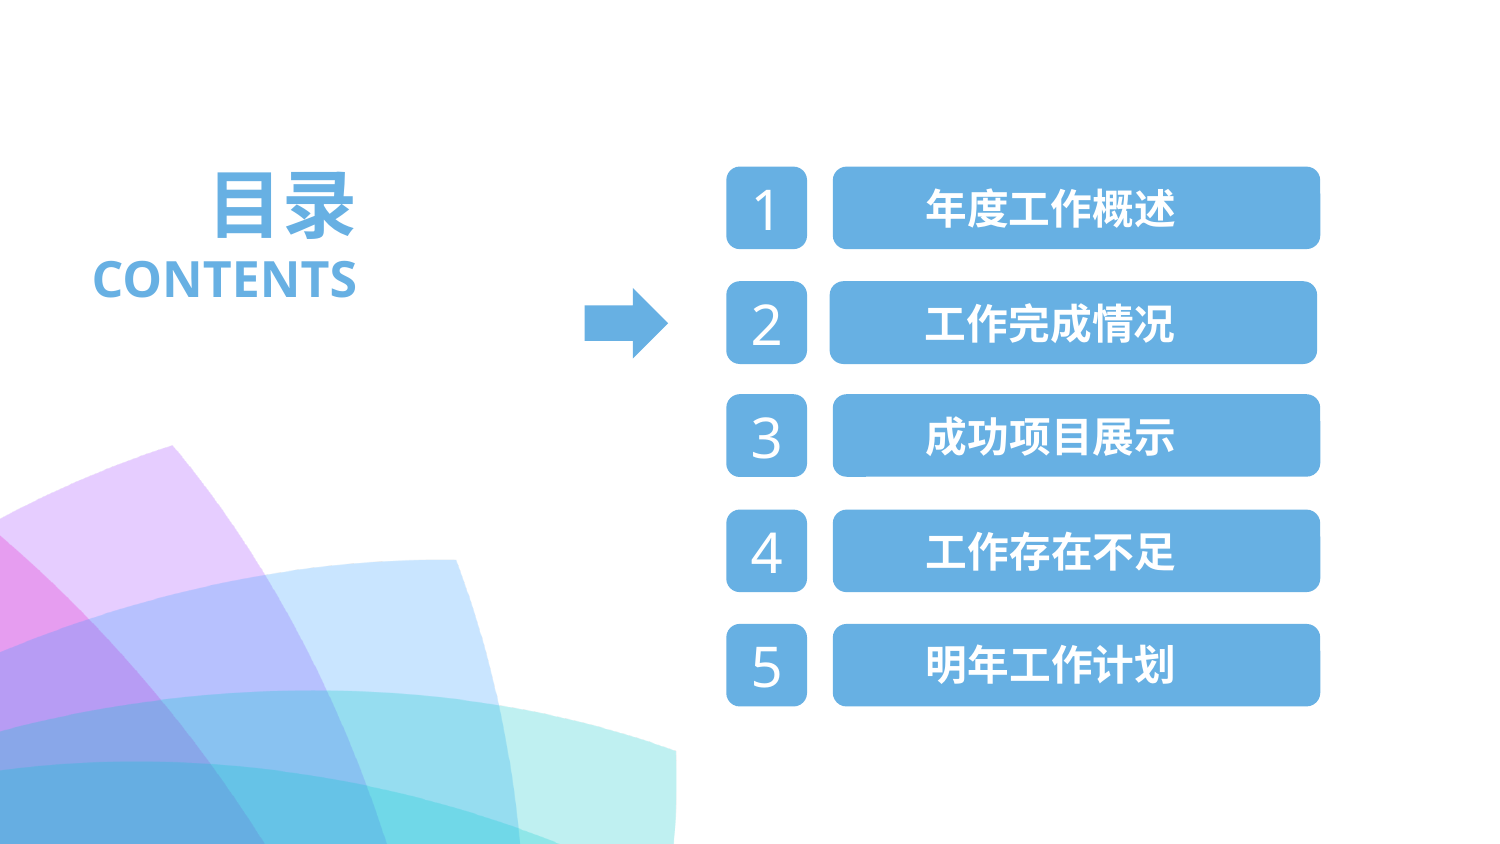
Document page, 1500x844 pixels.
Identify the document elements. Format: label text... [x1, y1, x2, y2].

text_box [832, 509, 1321, 593]
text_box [832, 623, 1321, 707]
text_box 1 [724, 164, 810, 252]
text_box 3 [724, 392, 810, 427]
text_box 目录 CONTENTS [17, 150, 373, 316]
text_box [832, 393, 1321, 477]
picture [0, 428, 814, 844]
text_box [582, 285, 671, 361]
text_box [829, 280, 1318, 365]
text_box 2 [724, 279, 810, 367]
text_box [832, 166, 1321, 250]
